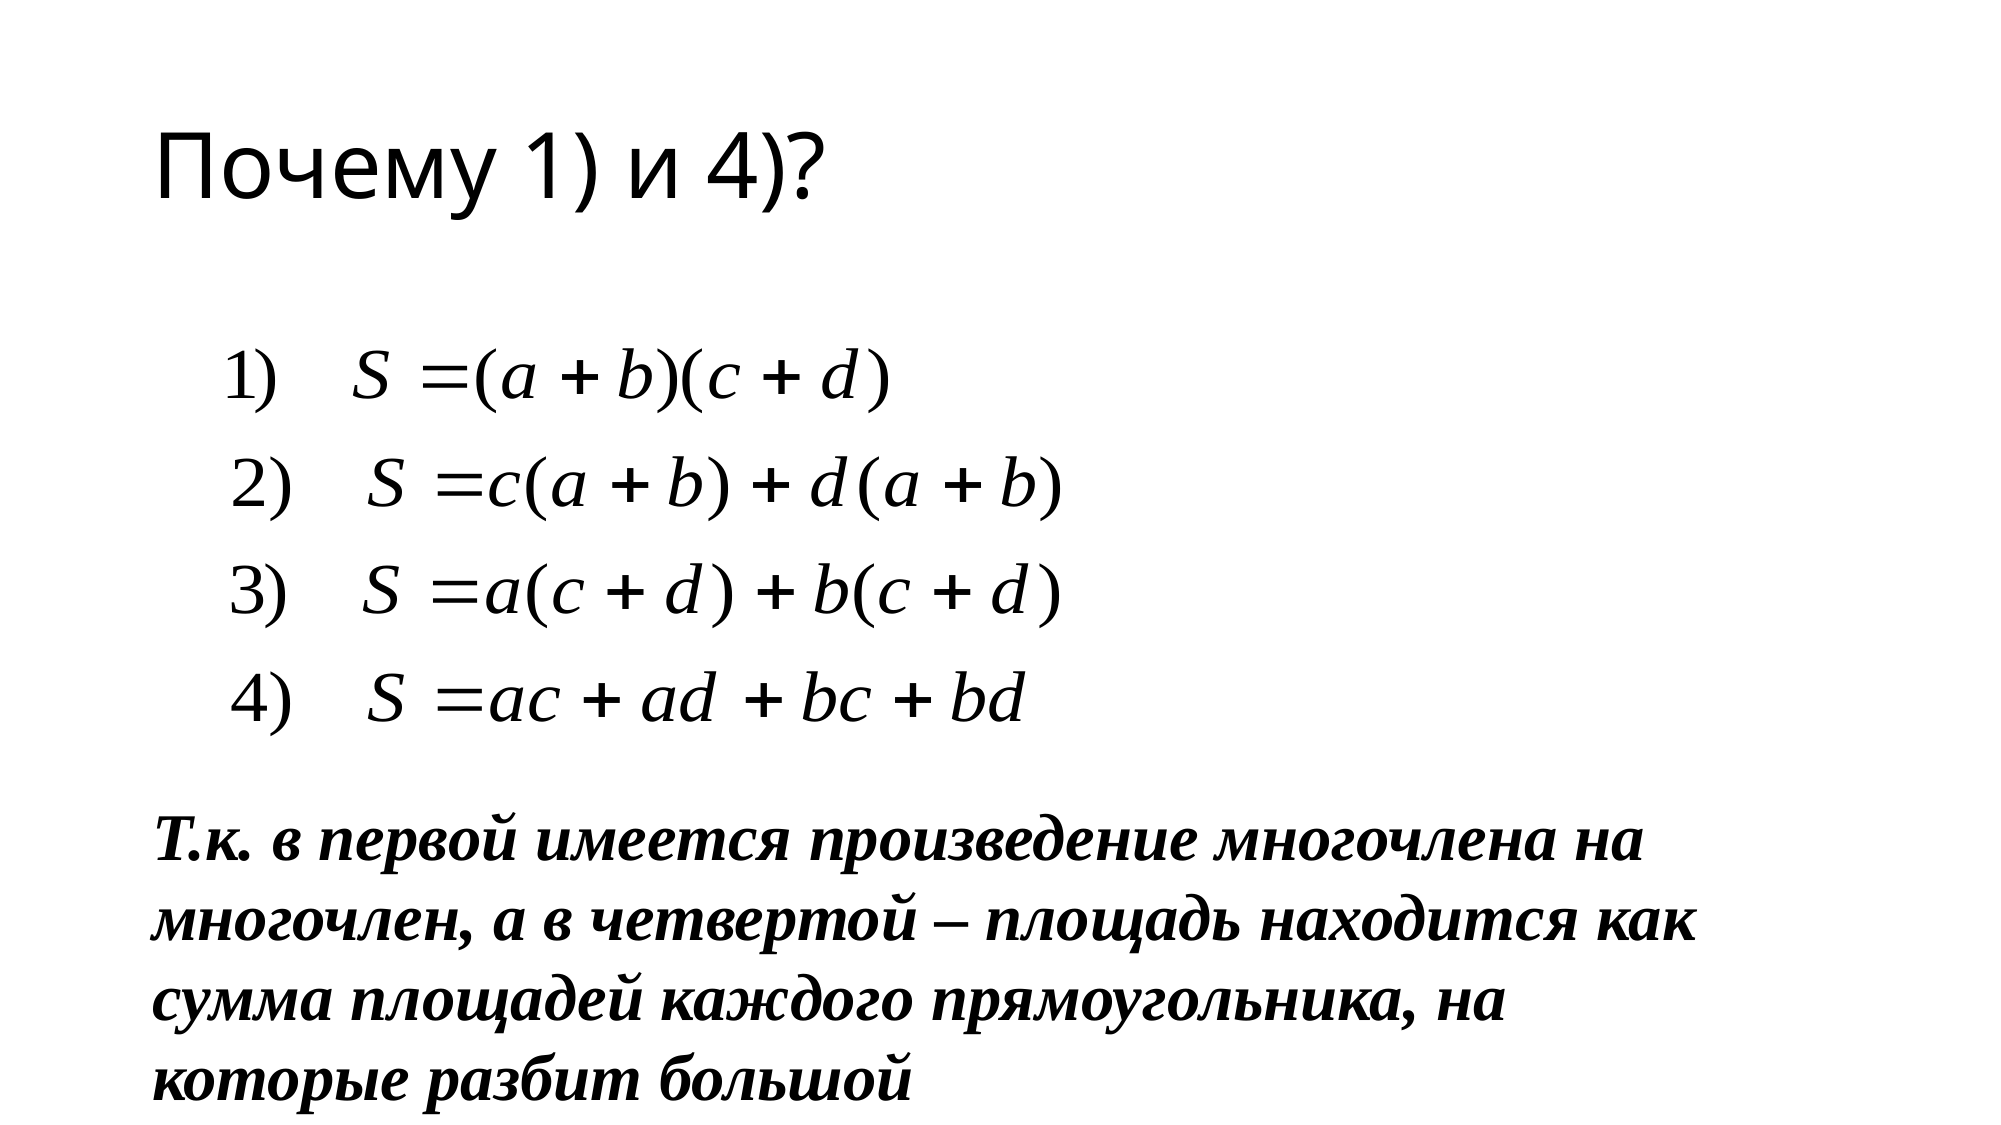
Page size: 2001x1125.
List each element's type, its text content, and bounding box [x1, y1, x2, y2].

title Почему 1) и 4)? [137, 59, 1863, 278]
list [218, 332, 1078, 750]
text_box Т.к. в первой имеется произведение многочлена на многочлен, а в четвертой – площадь находится как сумма площадей каждого прямоугольника, на которые разбит большой [137, 786, 1782, 1122]
